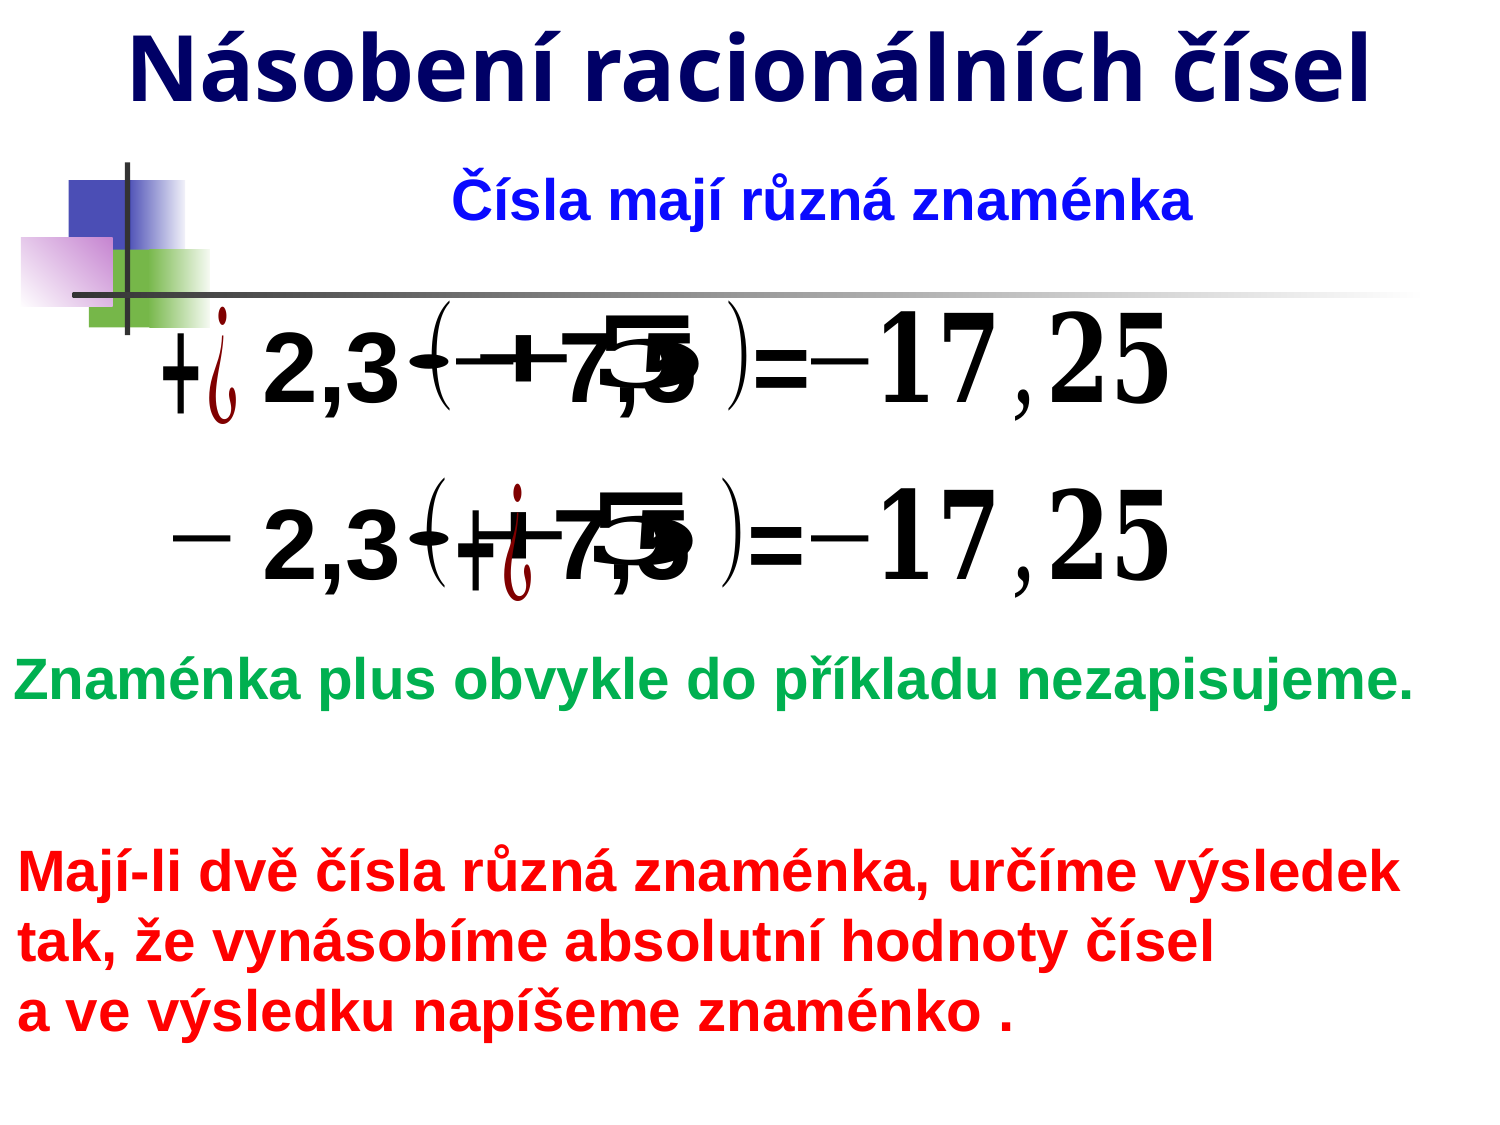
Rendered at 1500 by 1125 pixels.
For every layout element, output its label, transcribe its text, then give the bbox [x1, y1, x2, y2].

text_box 2,3 [247, 472, 425, 608]
text_box Znaménka plus obvykle do příkladu nezapisujeme. [0, 633, 1499, 719]
title Násobení racionálních čísel [0, 18, 1500, 128]
text_box 7,5 [543, 295, 738, 430]
text_box 2,3 [247, 295, 420, 430]
text_box = [732, 472, 845, 608]
text_box = [738, 295, 821, 430]
text_box Čísla mají různá znaménka [236, 154, 1410, 240]
text_box 7,5 [537, 472, 715, 608]
